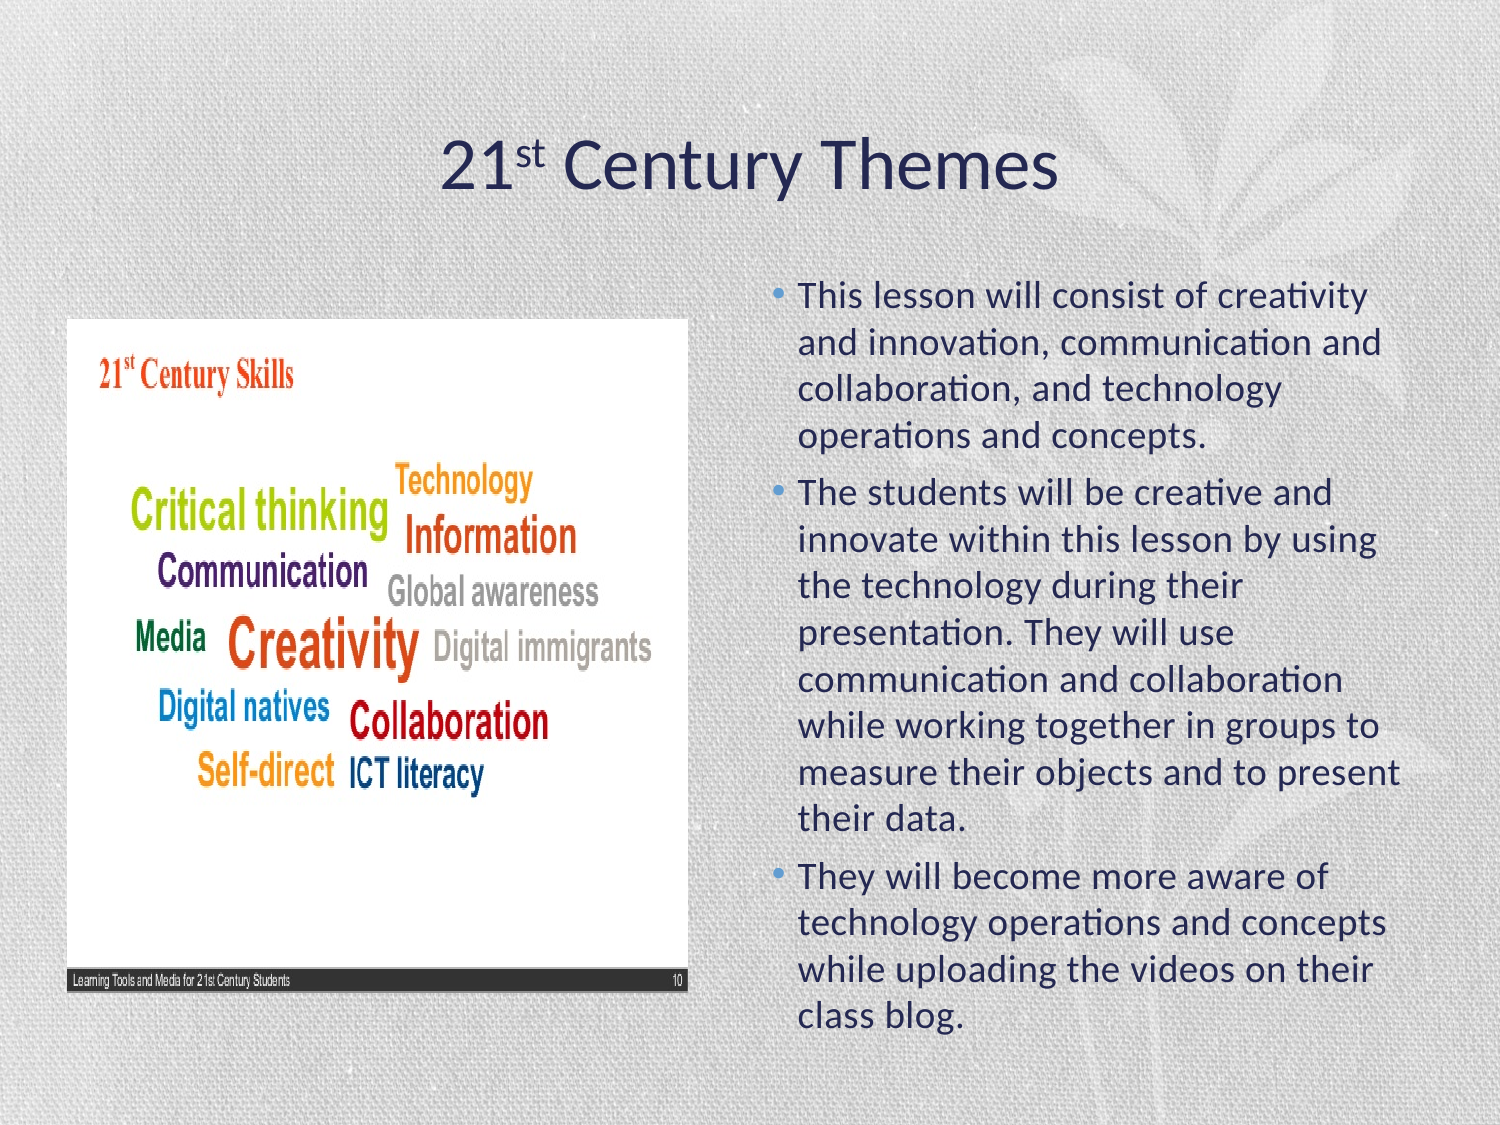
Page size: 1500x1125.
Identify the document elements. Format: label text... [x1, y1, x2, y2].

list This lesson will consist of creativity and innovation, communication and collaboration, and technology operations and concepts. The students will be creative and innovate within this lesson by using the technology during their presentation. They will use communication and collaboration while working together in groups to measure their objects and to present their data. They will become more aware of technology operations and concepts while uploading the videos on their class blog. [756, 262, 1450, 1045]
picture [66, 319, 689, 993]
title 21st Century Themes [45, 37, 1455, 213]
